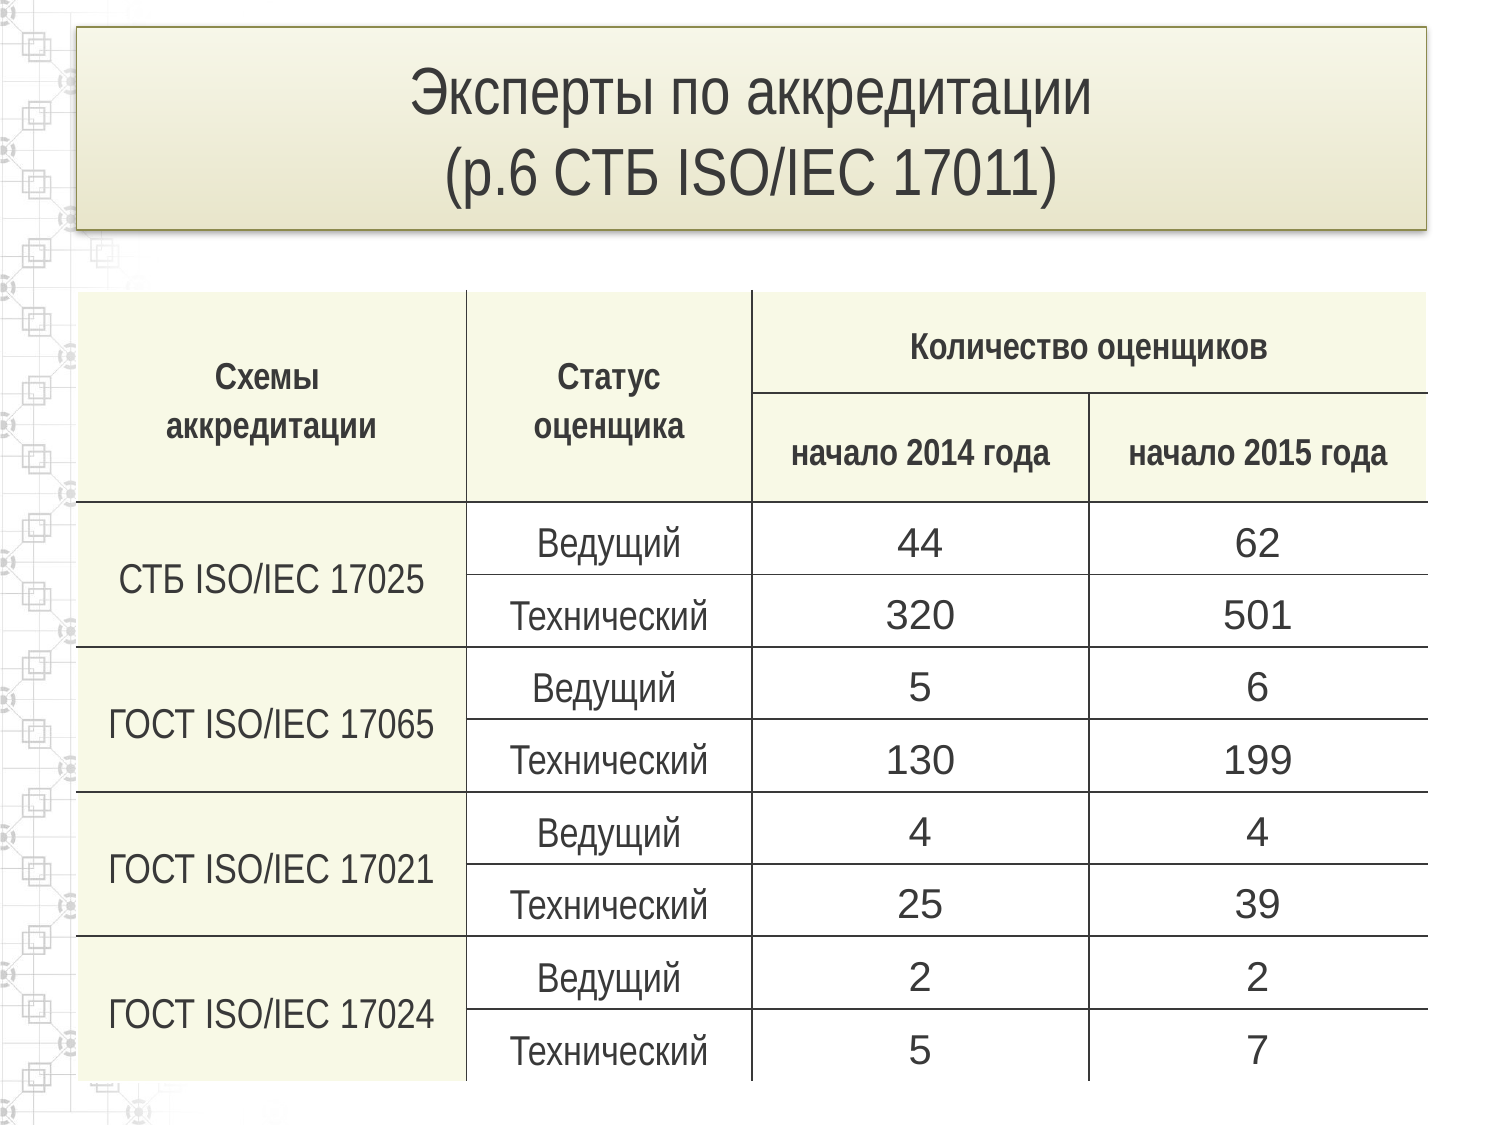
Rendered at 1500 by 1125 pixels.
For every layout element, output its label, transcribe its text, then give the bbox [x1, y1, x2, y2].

table_cell 320 [753, 575, 1088, 646]
table_cell 25 [753, 865, 1088, 935]
table_cell 2 [753, 937, 1088, 1008]
title Эксперты по аккредитации (р.6 СТБ ISO/IEC 17011) [76, 26, 1427, 231]
table_cell 199 [1090, 720, 1426, 791]
table_cell ГОСТ ISO/IEC 17024 [78, 937, 466, 1081]
table_cell ГОСТ ISO/IEC 17021 [78, 793, 466, 935]
picture [0, 0, 1500, 1125]
table_cell 44 [753, 503, 1088, 574]
table_cell Ведущий [467, 503, 751, 574]
table_cell ГОСТ ISO/IEC 17065 [78, 648, 466, 791]
table_cell 5 [753, 1010, 1088, 1081]
table_cell 5 [753, 648, 1088, 718]
table_cell начало 2015 года [1090, 394, 1426, 501]
table_cell 501 [1090, 575, 1426, 646]
table_header Статус оценщика [467, 292, 751, 501]
table_cell Технический [467, 720, 751, 791]
table_cell 2 [1090, 937, 1426, 1008]
table_cell 62 [1090, 503, 1426, 574]
table_cell 130 [753, 720, 1088, 791]
table_cell Ведущий [467, 937, 751, 1008]
table_cell Ведущий [467, 648, 751, 718]
table_cell 4 [1090, 793, 1426, 863]
table_header Количество оценщиков [753, 292, 1426, 392]
table_cell 7 [1090, 1010, 1426, 1081]
table_header Схемы аккредитации [78, 292, 466, 501]
table_cell Технический [467, 575, 751, 646]
table_cell 6 [1090, 648, 1426, 718]
table_cell СТБ ISO/IEC 17025 [78, 503, 466, 646]
table_cell начало 2014 года [753, 394, 1088, 501]
table_cell 4 [753, 793, 1088, 863]
table_cell 39 [1090, 865, 1426, 935]
table_cell Технический [467, 865, 751, 935]
table_cell Технический [467, 1010, 751, 1081]
table_cell Ведущий [467, 793, 751, 863]
